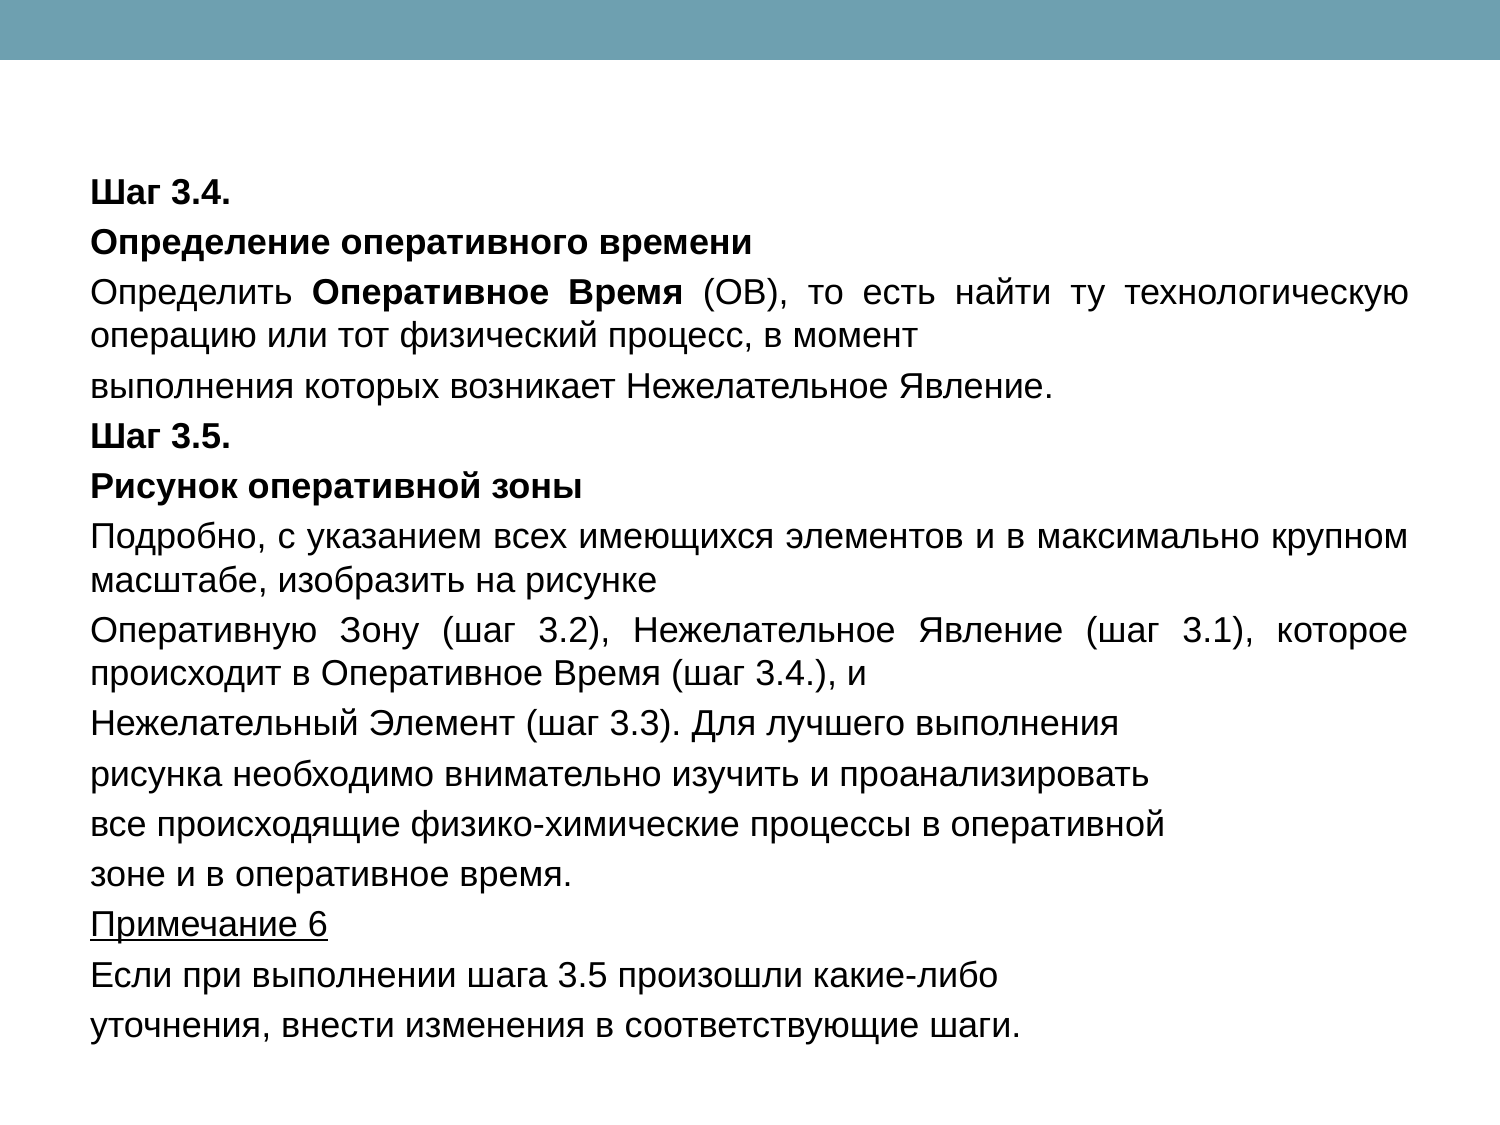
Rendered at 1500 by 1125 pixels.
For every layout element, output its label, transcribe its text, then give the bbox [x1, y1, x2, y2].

list Шаг 3.4. Определение оперативного времени Определить Оперативное Время (ОВ), то есть найти ту технологическую операцию или тот физический процесс, в момент выполнения которых возникает Нежелательное Явление. Шаг 3.5. Рисунок оперативной зоны Подробно, с указанием всех имеющихся элементов и в максимально крупном масштабе, изобразить на рисунке Оперативную Зону (шаг 3.2), Нежелательное Явление (шаг 3.1), которое происходит в Оперативное Время (шаг 3.4.), и Нежелательный Элемент (шаг 3.3). Для лучшего выполнения рисунка необходимо внимательно изучить и проанализировать все происходящие физико-химические процессы в оперативной зоне и в оперативное время. Примечание 6 Если при выполнении шага 3.5 произошли какие-либо уточнения, внести изменения в соответствующие шаги. [75, 160, 1425, 1063]
